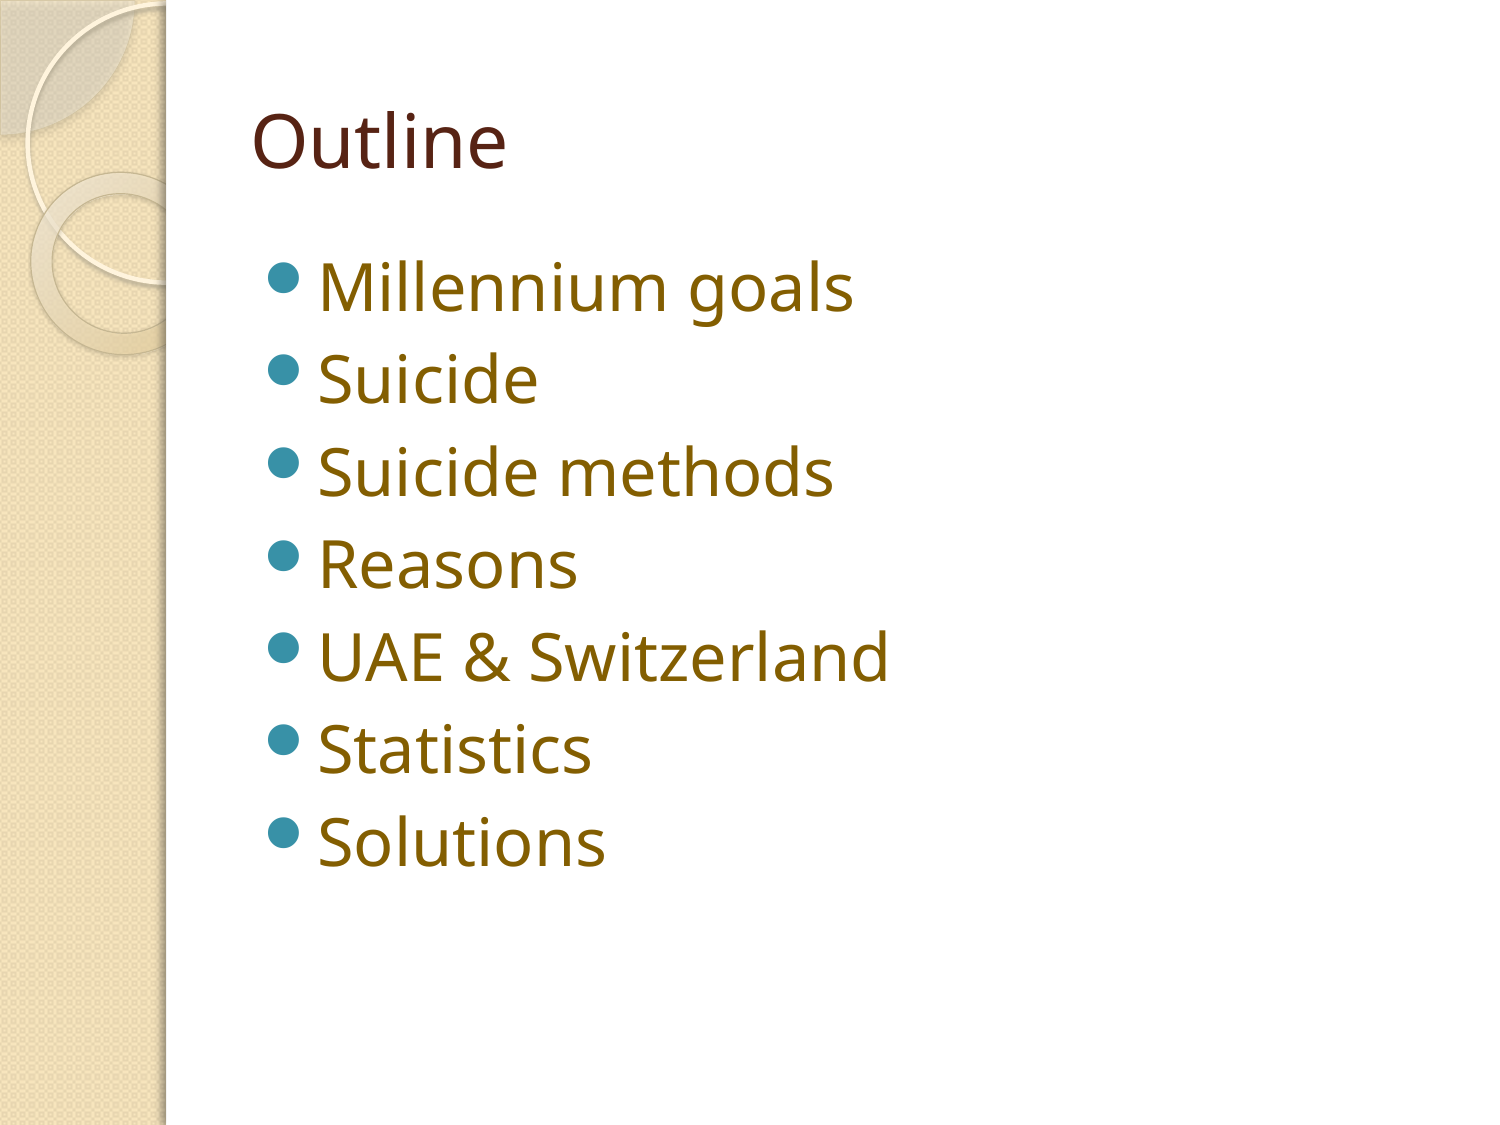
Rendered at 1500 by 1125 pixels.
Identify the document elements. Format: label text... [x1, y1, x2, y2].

title Outline [235, 45, 1466, 233]
list Millennium goals Suicide Suicide methods Reasons UAE & Switzerland Statistics Solutions [235, 237, 1466, 1025]
